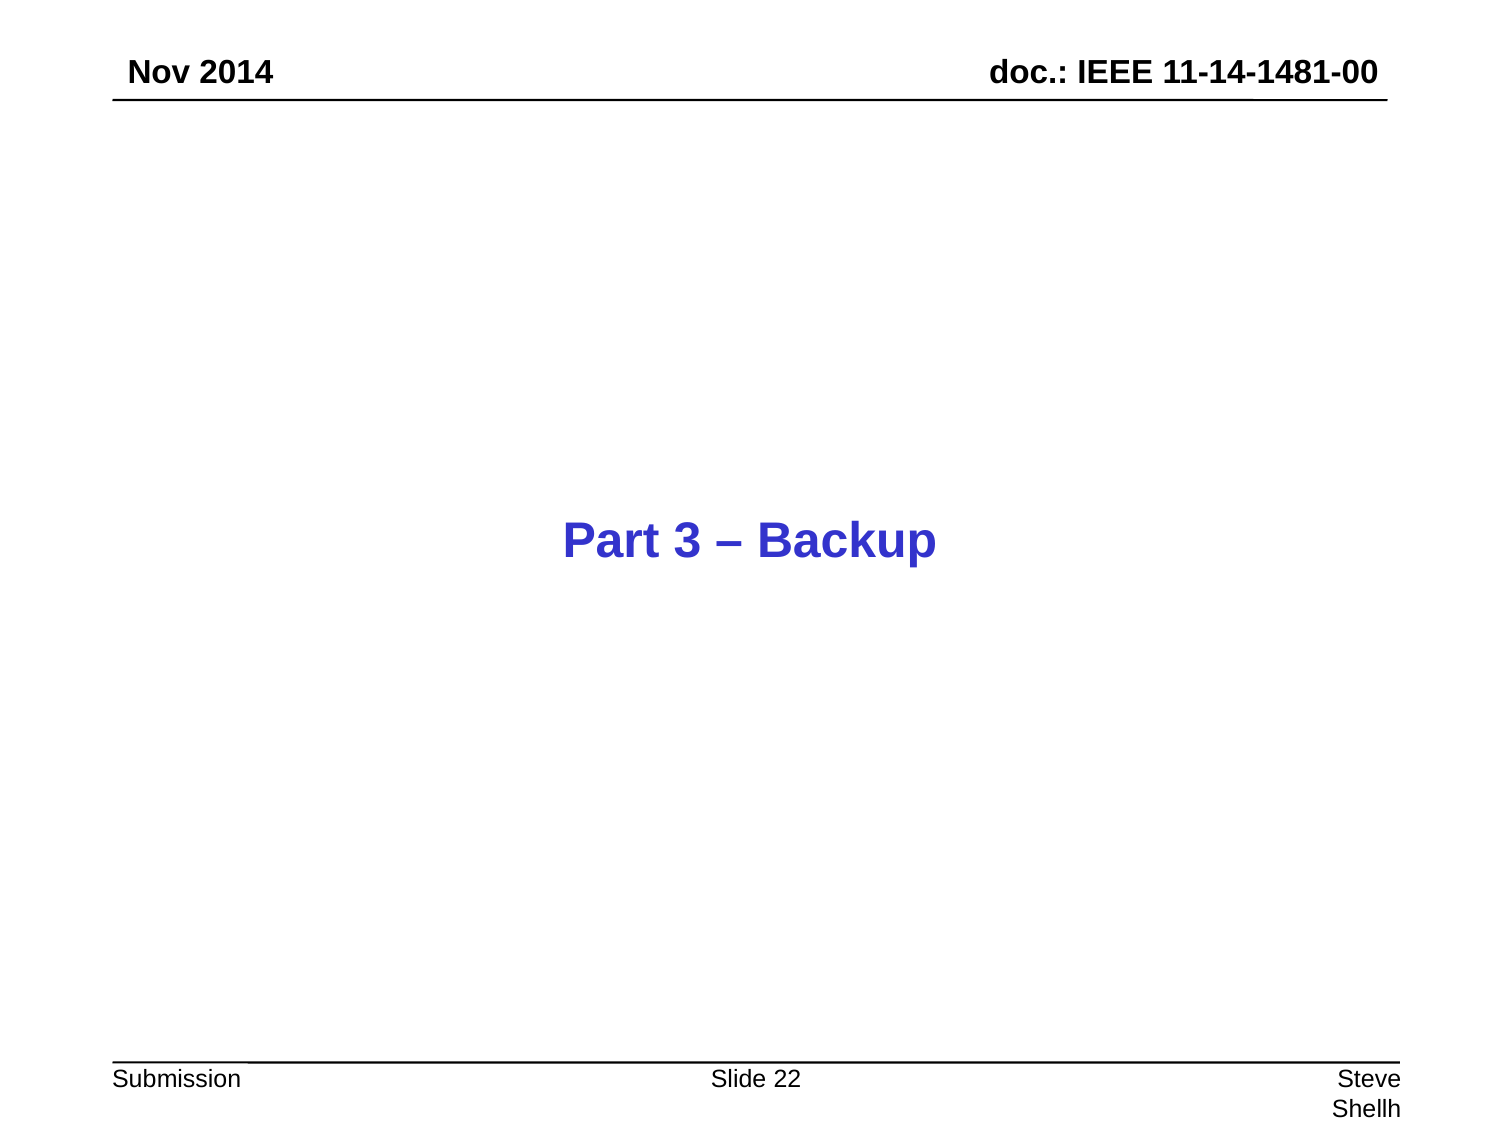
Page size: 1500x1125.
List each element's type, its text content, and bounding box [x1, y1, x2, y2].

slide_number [112, 40, 463, 101]
slide_number Slide 22 [709, 1061, 803, 1093]
footer Steve Shellhammer, Qualcomm [1320, 1061, 1402, 1093]
title Part 3 – Backup [112, 500, 1388, 675]
